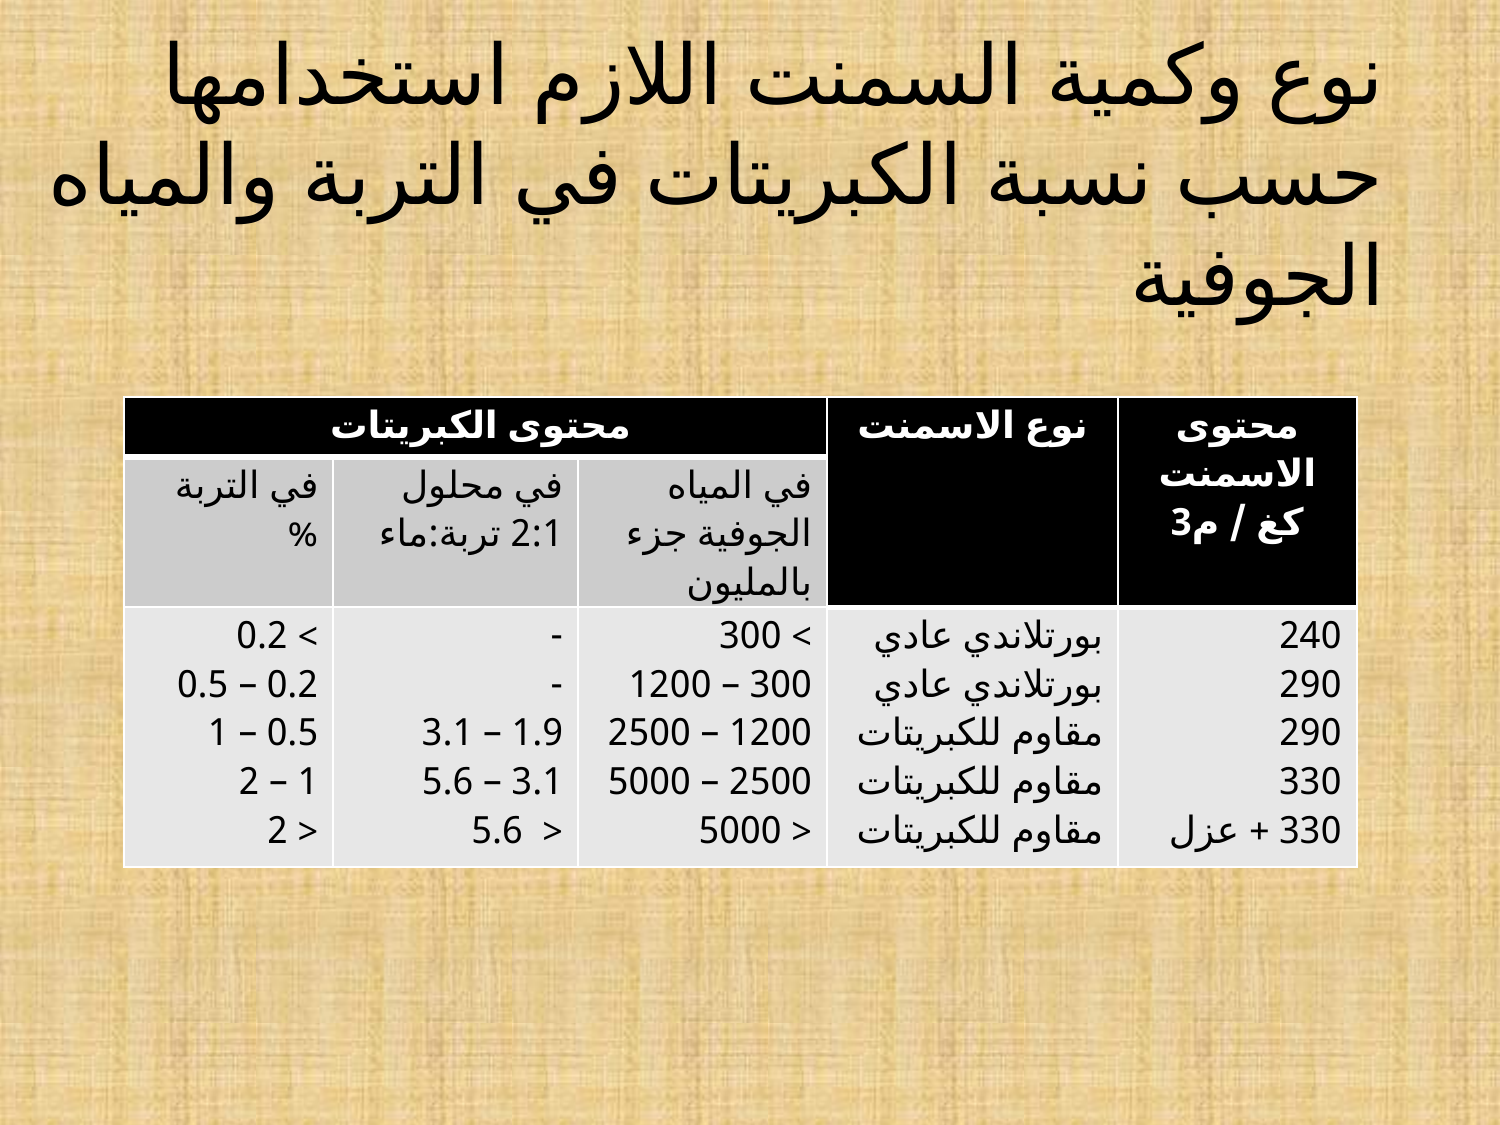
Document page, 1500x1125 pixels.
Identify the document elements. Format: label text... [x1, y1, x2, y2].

picture [0, 0, 1500, 1125]
table_cell في التربة % [125, 460, 332, 606]
table_cell - - 1.9 – 3.1 3.1 – 5.6 < 5.6 [334, 608, 577, 866]
text_box نوع وكمية السمنت اللازم استخدامها حسب نسبة الكبريتات في التربة والمياه الجوفية [0, 0, 1400, 429]
table_cell بورتلاندي عادي بورتلاندي عادي مقاوم للكبريتات مقاوم للكبريتات مقاوم للكبريتات [828, 610, 1117, 866]
table_cell 240 290 290 330 330 + عزل [1119, 610, 1356, 866]
table_header محتوى الاسمنت كغ / م3 [1119, 398, 1356, 605]
table_header محتوى الكبريتات [125, 398, 826, 454]
table_cell في محلول 2:1 تربة:ماء [334, 460, 577, 606]
table_cell في المياه الجوفية جزء بالمليون [579, 460, 826, 606]
table_cell > 0.2 0.2 – 0.5 0.5 – 1 1 – 2 < 2 [125, 608, 332, 866]
table_header نوع الاسمنت [828, 398, 1117, 605]
table_cell > 300 300 – 1200 1200 – 2500 2500 – 5000 < 5000 [579, 608, 826, 866]
